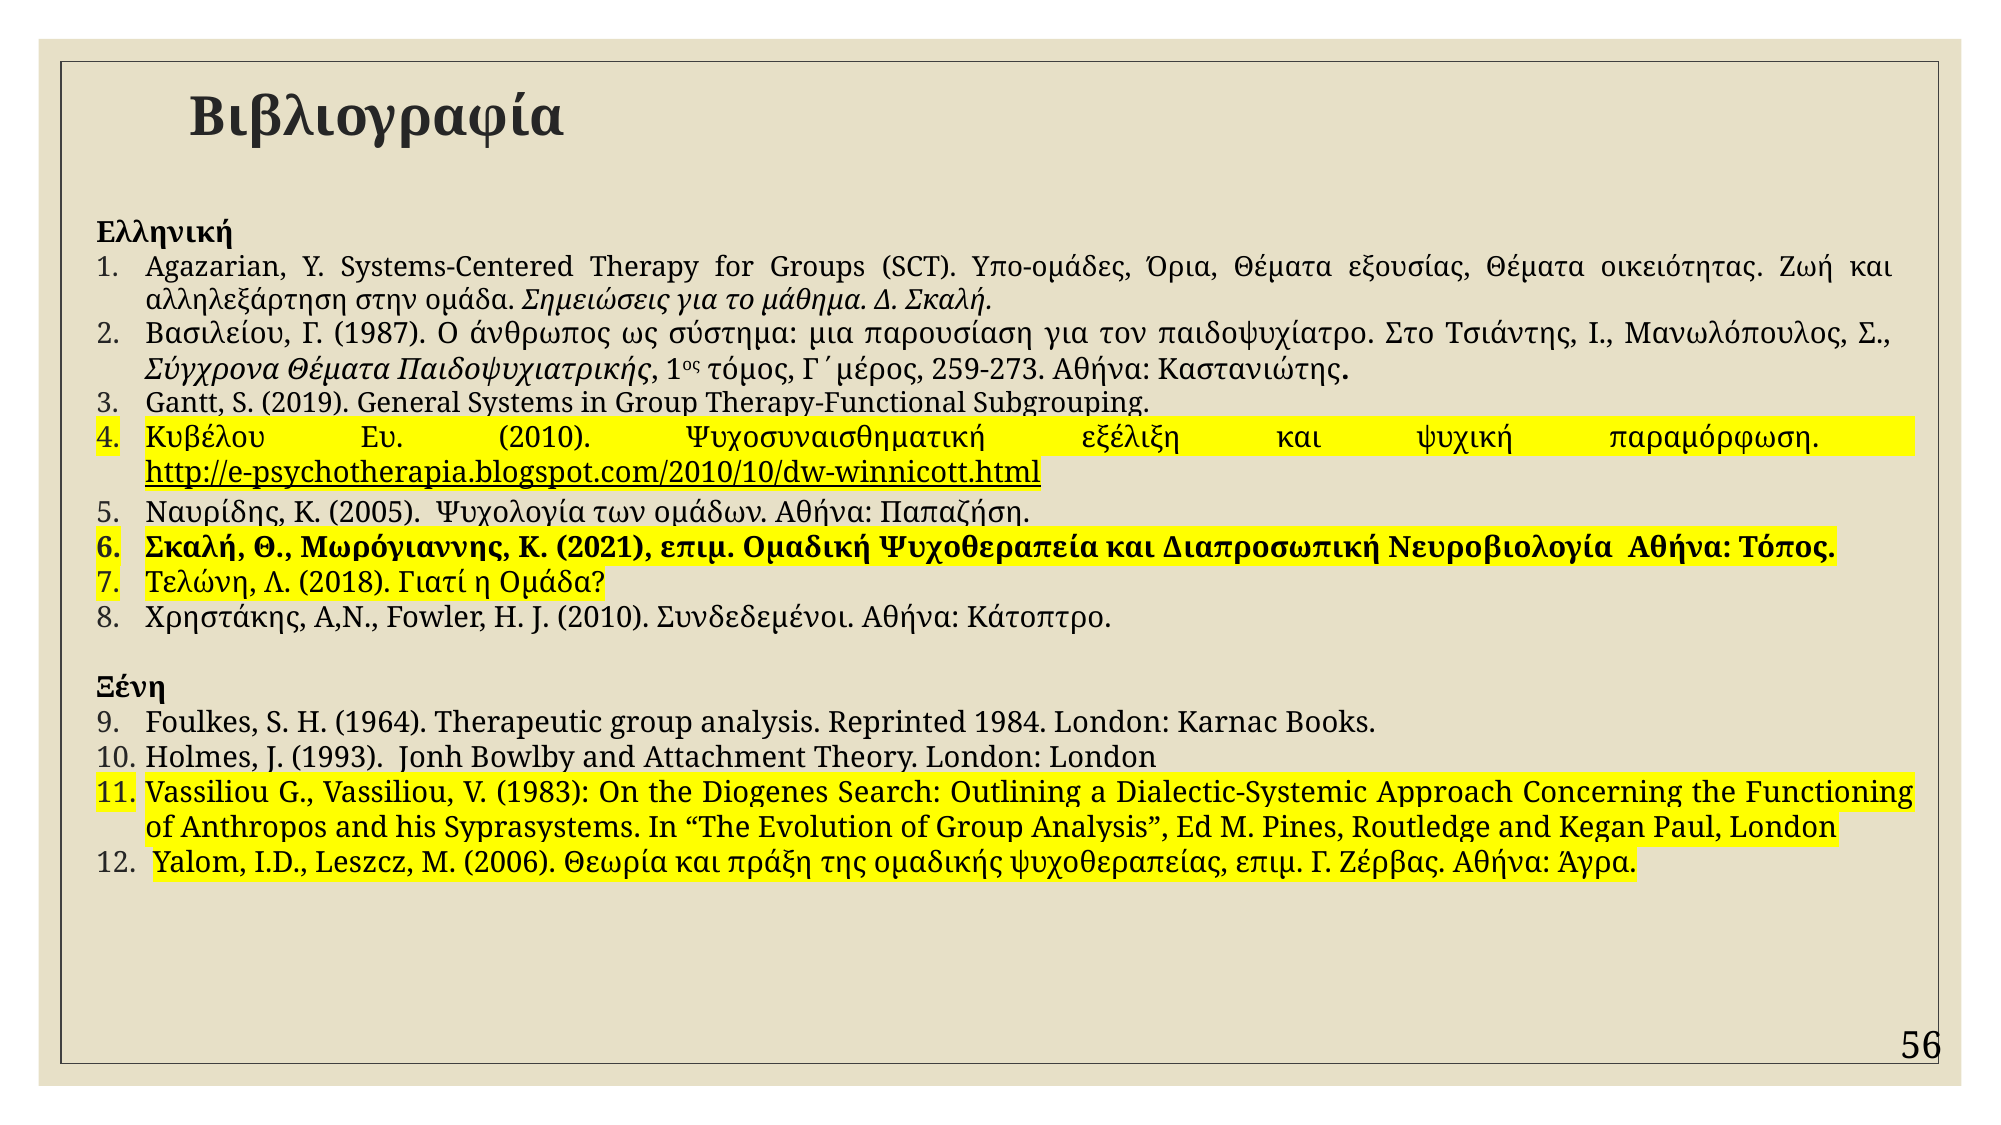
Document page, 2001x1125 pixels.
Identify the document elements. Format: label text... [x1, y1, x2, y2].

list Ελληνική Agazarian, Y. Systems-Centered Therapy for Groups (SCT). Yπο-ομάδες, Όρια, Θέματα εξουσίας, Θέματα οικειότητας. Ζωή και αλληλεξάρτηση στην ομάδα. Σημειώσεις για το μάθημα. Δ. Σκαλή. Βασιλείου, Γ. (1987). Ο άνθρωπος ως σύστημα: μια παρουσίαση για τον παιδοψυχίατρο. Στο Τσιάντης, Ι., Μανωλόπουλος, Σ., Σύγχρονα Θέματα Παιδοψυχιατρικής, 1ος τόμος, Γ΄μέρος, 259-273. Αθήνα: Καστανιώτης. Gantt, S. (2019). General Systems in Group Therapy-Functional Subgrouping. Κυβέλου Ευ. (2010). Ψυχοσυναισθηματική εξέλιξη και ψυχική παραμόρφωση. http://e-psychotherapia.blogspot.com/2010/10/dw-winnicott.html Ναυρίδης, K. (2005). Ψυχολογία των ομάδων. Aθήνα: Παπαζήση. Σκαλή, Θ., Μωρόγιαννης, Κ. (2021), επιμ. Ομαδική Ψυχοθεραπεία και Διαπροσωπική Νευροβιολογία Αθήνα: Τόπος. Τελώνη, Λ. (2018). Γιατί η Ομάδα? Xρηστάκης, Α,Ν., Fowler, Η. J. (2010). Συνδεδεμένοι. Αθήνα: Κάτοπτρο. Ξένη Foulkes, S. H. (1964). Therapeutic group analysis. Reprinted 1984. London: Karnac Books. Holmes, J. (1993). Jonh Bowlby and Αttachment Τheory. London: London Vassiliou G., Vassiliou, V. (1983): On the Diogenes Search: Outlining a Dialectic-Systemic Approach Concerning the Functioning of Anthropos and his Syprasystems. In “The Evolution of Group Analysis”, Ed M. Pines, Routledge and Kegan Paul, London Yalom, I.D., Leszcz, M. (2006). Θεωρία και πράξη της ομαδικής ψυχοθεραπείας, επιμ. Γ. Ζέρβας. Αθήνα: Άγρα. [81, 165, 1931, 1125]
text_box 56 [1717, 1034, 1958, 1080]
title Βιβλιογραφία [174, 80, 1825, 155]
